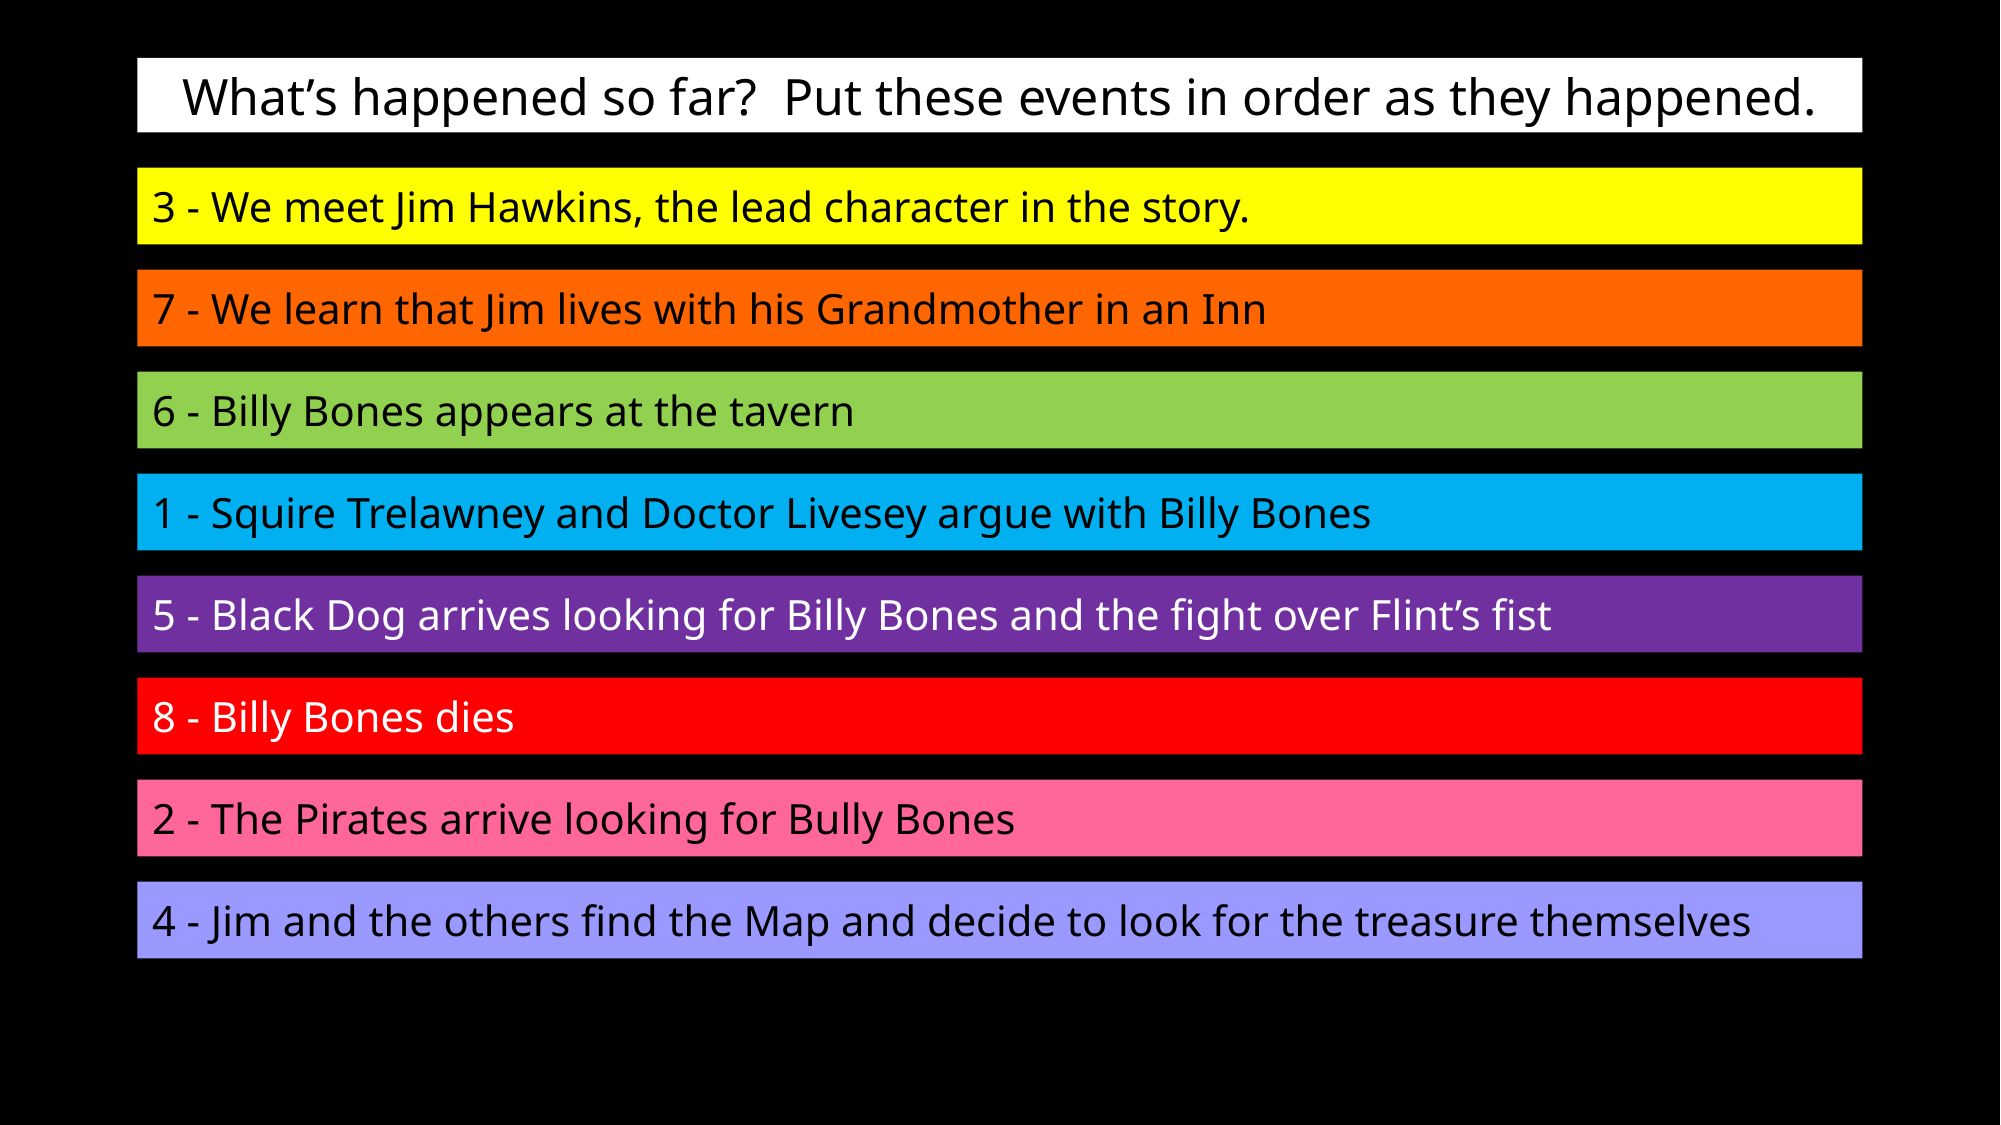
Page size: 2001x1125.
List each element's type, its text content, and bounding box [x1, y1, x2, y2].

text_box 7 - We learn that Jim lives with his Grandmother in an Inn [137, 269, 1863, 347]
text_box 4 - Jim and the others find the Map and decide to look for the treasure themselves [137, 881, 1863, 959]
text_box 2 - The Pirates arrive looking for Bully Bones [137, 779, 1863, 857]
text_box 1 - Squire Trelawney and Doctor Livesey argue with Billy Bones [137, 473, 1863, 551]
text_box 8 - Billy Bones dies [137, 677, 1863, 755]
text_box 3 - We meet Jim Hawkins, the lead character in the story. [137, 167, 1863, 245]
text_box What’s happened so far? Put these events in order as they happened. [137, 57, 1863, 133]
text_box 6 - Billy Bones appears at the tavern [137, 371, 1863, 449]
text_box 5 - Black Dog arrives looking for Billy Bones and the fight over Flint’s fist [137, 575, 1863, 653]
